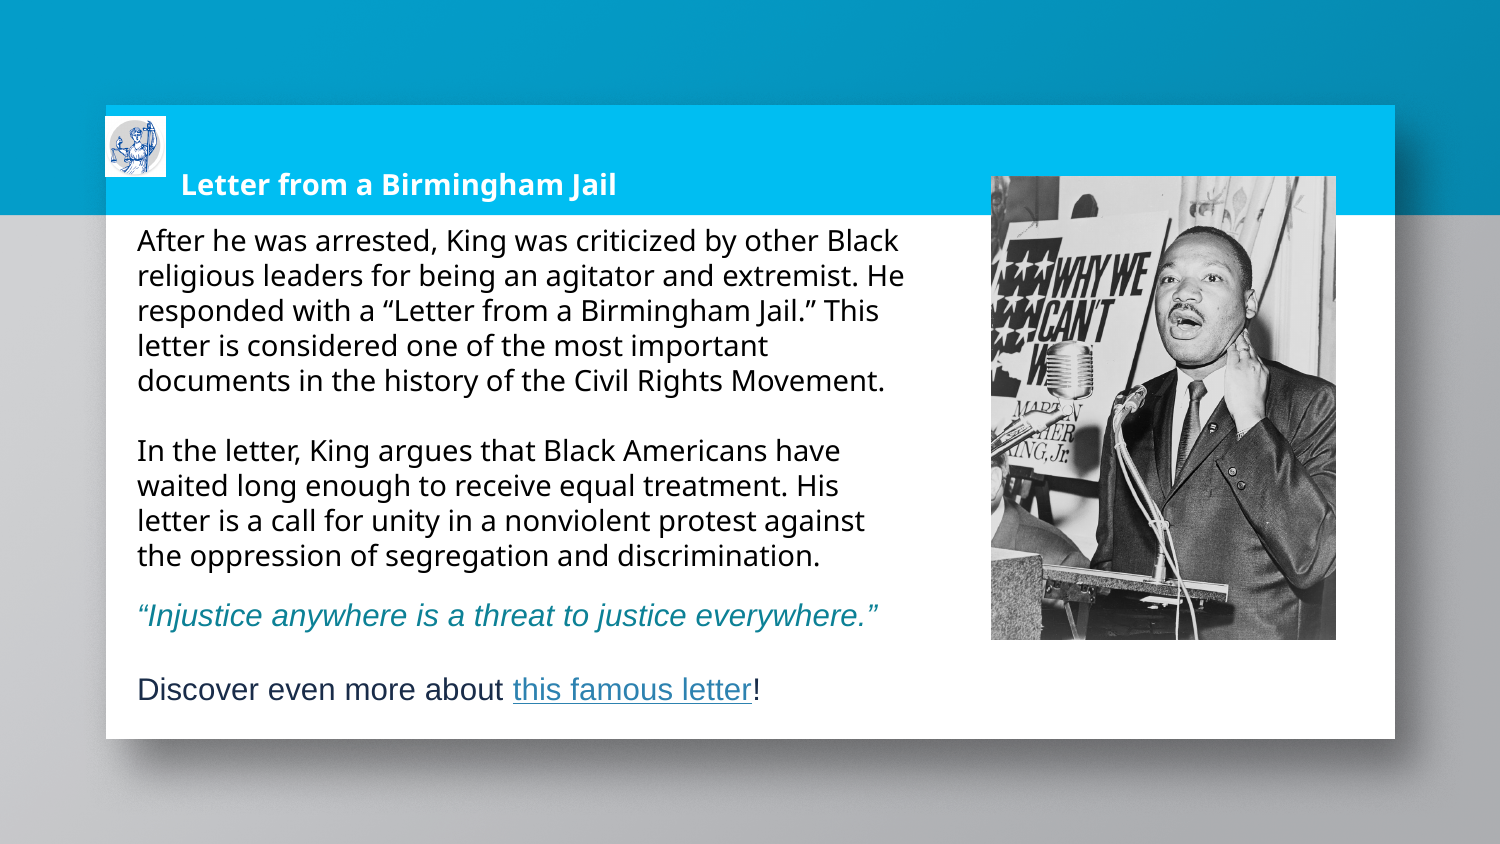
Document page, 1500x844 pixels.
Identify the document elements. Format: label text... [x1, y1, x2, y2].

text_box After he was arrested, King was criticized by other Black religious leaders for being an agitator and extremist. He responded with a “Letter from a Birmingham Jail.” This letter is considered one of the most important documents in the history of the Civil Rights Movement. In the letter, King argues that Black Americans have waited long enough to receive equal treatment. His letter is a call for unity in a nonviolent protest against the oppression of segregation and discrimination. “Injustice anywhere is a threat to justice everywhere.” Discover even more about this famous letter! [122, 207, 932, 758]
title Letter from a Birmingham Jail [165, 106, 1336, 217]
picture [106, 117, 165, 176]
picture [0, 177, 1500, 844]
